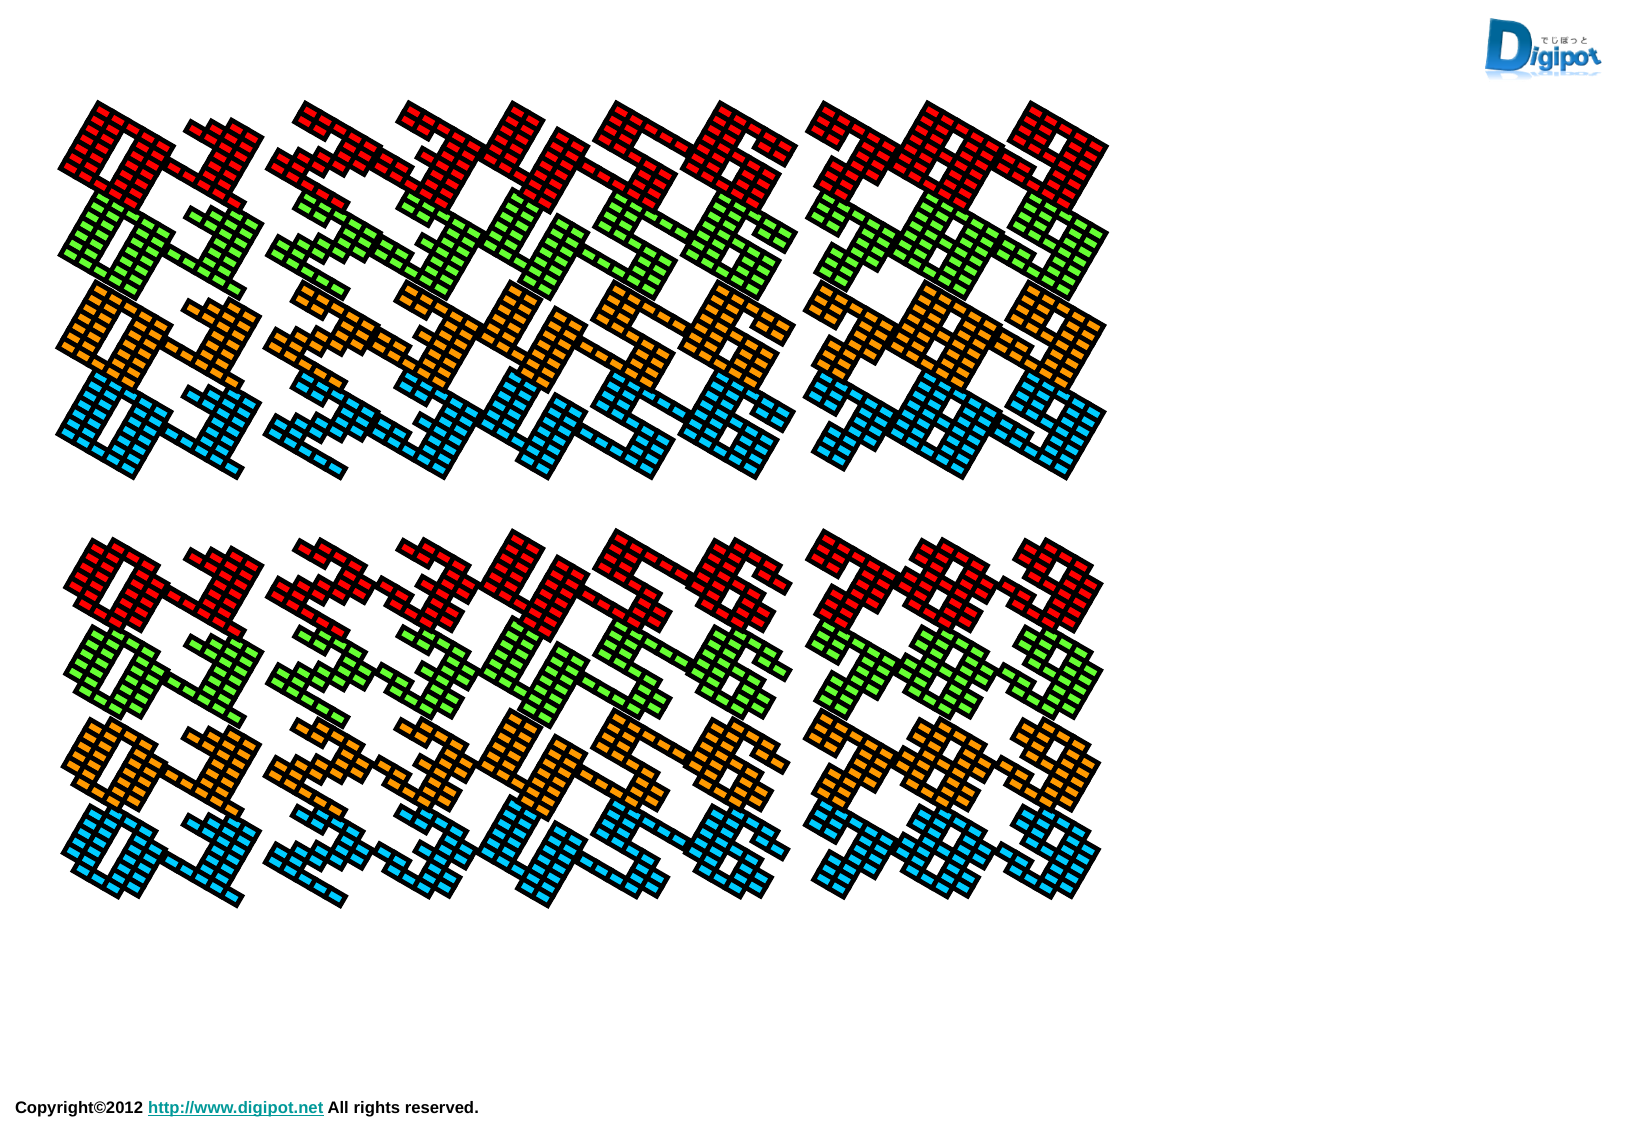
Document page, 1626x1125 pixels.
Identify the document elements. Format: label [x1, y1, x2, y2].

text_box [278, 385, 365, 462]
text_box [174, 726, 262, 803]
text_box [381, 726, 469, 803]
text_box [900, 813, 988, 890]
text_box [485, 298, 573, 375]
text_box [902, 119, 990, 196]
text_box [591, 205, 679, 282]
text_box [692, 384, 781, 462]
picture [1485, 18, 1602, 82]
text_box [692, 726, 781, 803]
text_box [589, 298, 677, 375]
text_box [589, 384, 677, 462]
text_box [280, 547, 368, 624]
text_box [176, 547, 264, 624]
text_box [1005, 206, 1094, 283]
text_box [902, 633, 990, 711]
text_box [73, 119, 161, 196]
text_box [383, 633, 471, 711]
text_box [70, 298, 158, 375]
text_box [174, 298, 262, 375]
text_box [589, 726, 677, 803]
text_box [692, 298, 781, 375]
text_box [695, 633, 783, 711]
text_box [278, 726, 365, 804]
text_box [280, 119, 368, 196]
text_box [383, 119, 471, 196]
text_box [487, 634, 575, 711]
text_box [1005, 634, 1094, 711]
text_box [381, 298, 469, 375]
text_box [70, 384, 158, 462]
text_box [798, 634, 886, 711]
text_box [174, 813, 262, 890]
text_box [900, 384, 988, 462]
text_box [796, 298, 884, 375]
text_box [798, 206, 886, 283]
text_box [902, 205, 990, 282]
text_box [280, 206, 368, 283]
text_box [1003, 385, 1091, 462]
text_box [485, 726, 573, 804]
text_box [900, 726, 988, 803]
text_box [278, 298, 365, 375]
text_box [381, 384, 469, 462]
text_box [176, 633, 264, 711]
text_box [798, 547, 886, 624]
text_box [485, 813, 573, 890]
text_box [70, 813, 158, 890]
text_box [695, 119, 783, 196]
text_box [73, 205, 161, 282]
text_box [383, 205, 471, 282]
text_box [798, 119, 886, 196]
text_box [591, 119, 679, 196]
text_box [692, 813, 781, 890]
text_box [280, 634, 368, 711]
text_box [1003, 813, 1091, 890]
text_box [695, 547, 783, 624]
text_box [70, 726, 158, 803]
text_box [487, 206, 575, 283]
text_box [1005, 119, 1094, 196]
text_box [591, 633, 679, 711]
text_box [900, 298, 988, 375]
text_box [591, 547, 679, 624]
text_box [176, 119, 264, 196]
text_box [487, 547, 575, 624]
text_box [176, 205, 264, 282]
text_box [381, 813, 469, 890]
text_box [1005, 547, 1094, 624]
text_box [589, 813, 677, 890]
text_box [174, 384, 262, 462]
text_box [73, 547, 161, 624]
text_box [1003, 726, 1091, 804]
text_box [902, 547, 990, 624]
text_box [278, 813, 365, 890]
text_box [1003, 298, 1091, 375]
text_box [695, 205, 783, 282]
text_box [796, 813, 884, 890]
text_box [383, 547, 471, 624]
text_box [485, 385, 573, 462]
text_box [487, 119, 575, 196]
text_box [796, 726, 884, 804]
text_box [73, 633, 161, 711]
text_box [796, 385, 884, 462]
